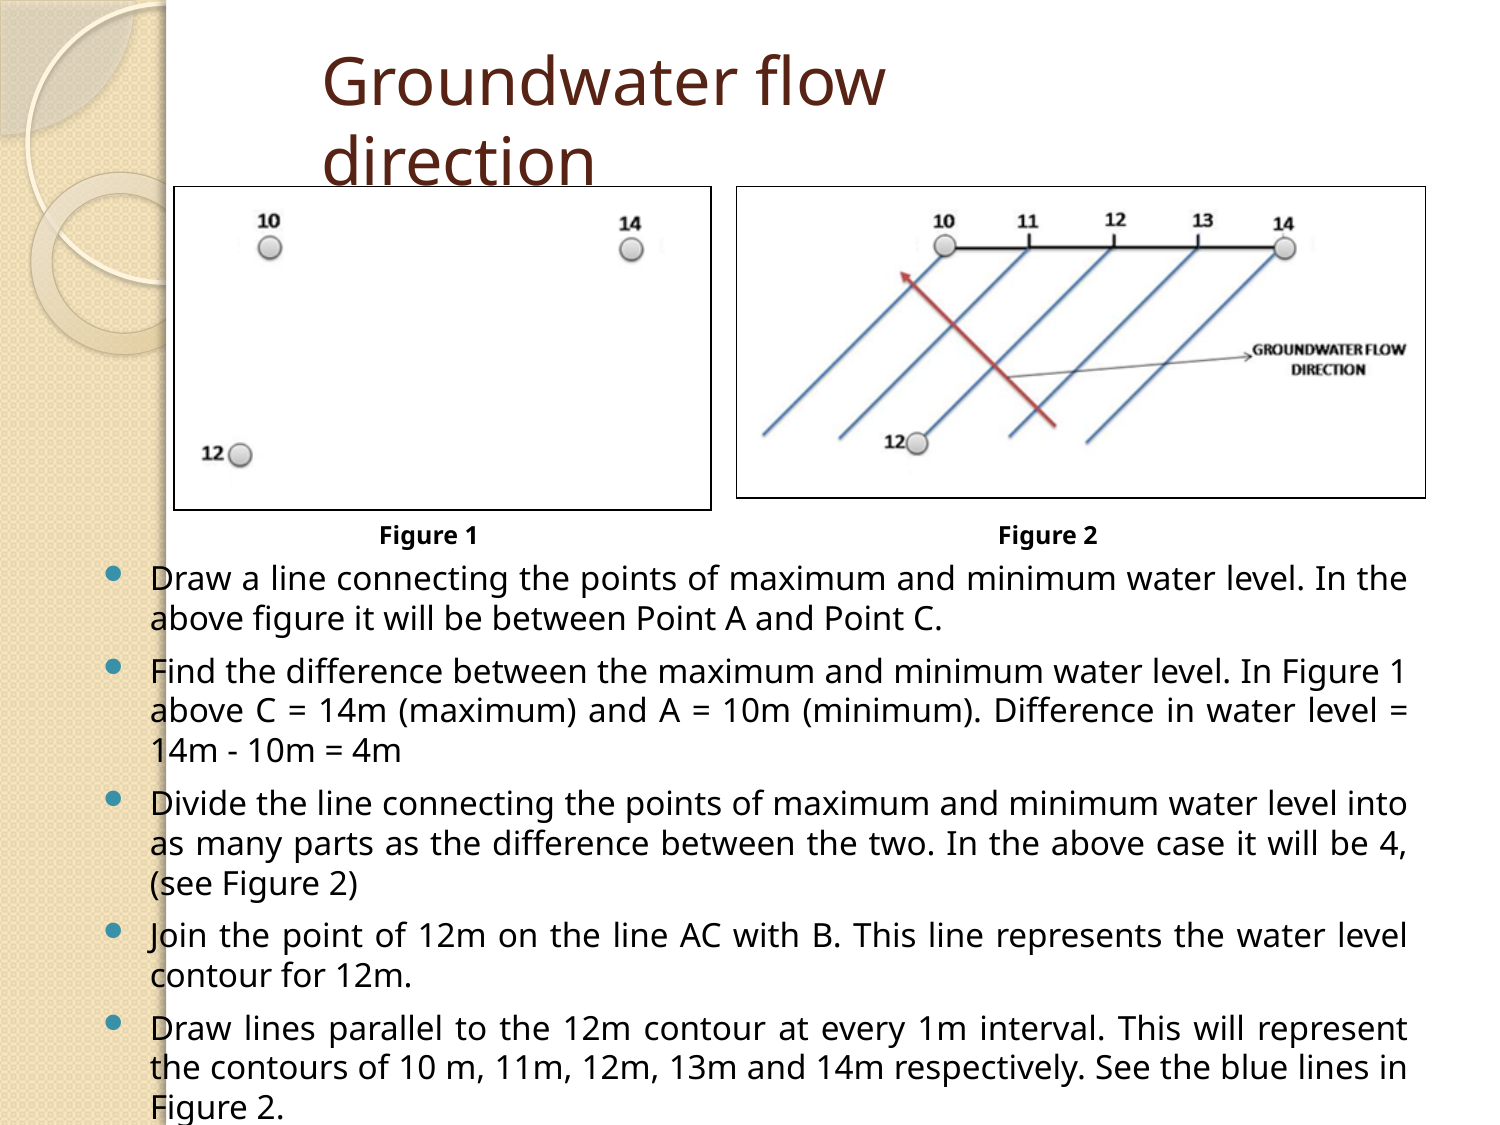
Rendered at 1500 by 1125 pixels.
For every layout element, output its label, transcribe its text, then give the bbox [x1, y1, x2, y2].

picture [737, 187, 1426, 498]
text_box Figure 1 [364, 521, 494, 558]
picture [174, 187, 711, 510]
title Groundwater flow direction [306, 24, 1188, 213]
list Draw a line connecting the points of maximum and minimum water level. In the above figure it will be between Point A and Point C. Find the difference between the maximum and minimum water level. In Figure 1 above C = 14m (maximum) and A = 10m (minimum). Difference in water level = 14m - 10m = 4m Divide the line connecting the points of maximum and minimum water level into as many parts as the difference between the two. In the above case it will be 4, (see Figure 2) Join the point of 12m on the line AC with B. This line represents the water level contour for 12m. Draw lines parallel to the 12m contour at every 1m interval. This will represent the contours of 10 m, 11m, 12m, 13m and 14m respectively. See the blue lines in Figure 2. The groundwater will flow from the higher elevation to the lower elevation perpendicular to the water level contours. The red arrow in Figure 2 shows the groundwater flow direction [75, 549, 1425, 875]
text_box Figure 2 [983, 512, 1113, 558]
